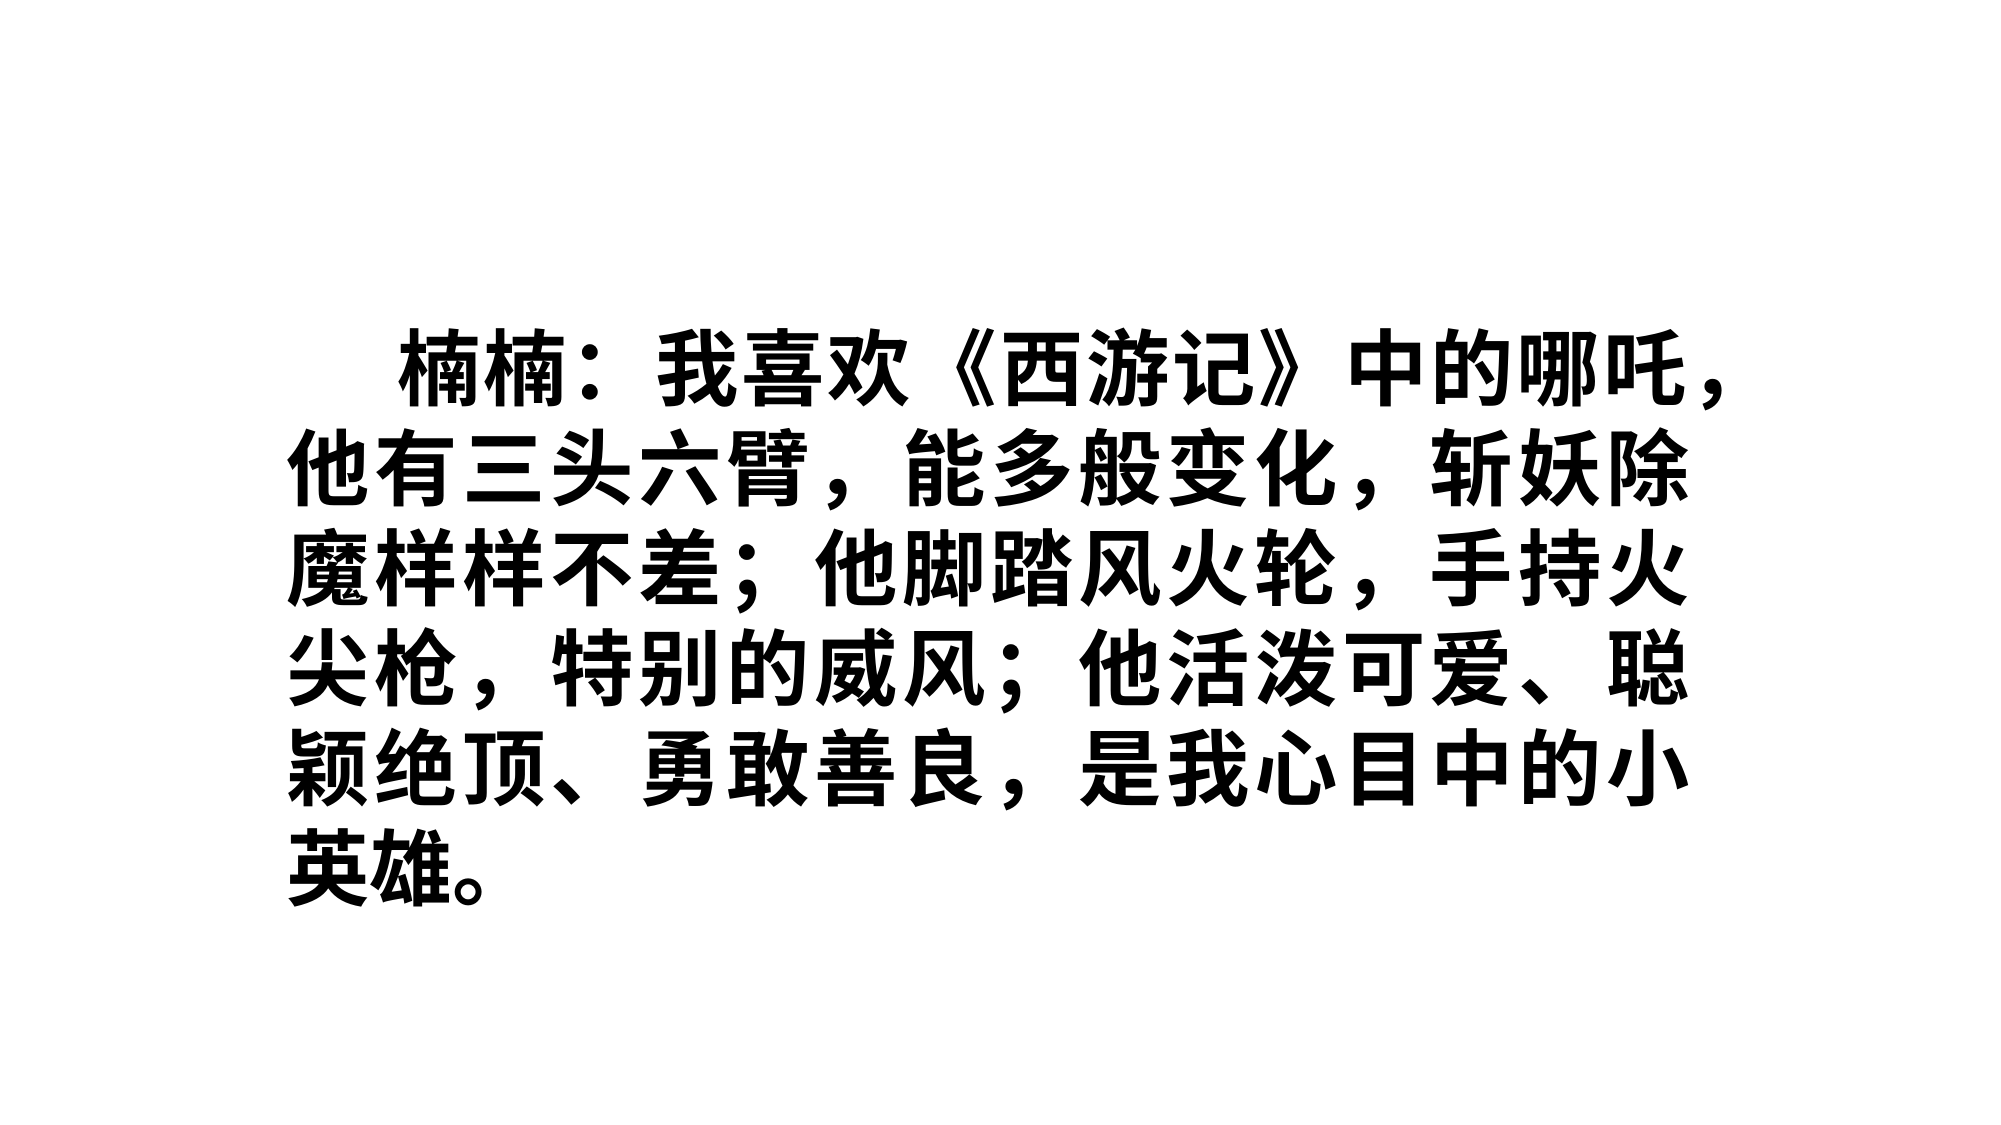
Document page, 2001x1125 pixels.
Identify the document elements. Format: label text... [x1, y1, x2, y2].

text_box 楠楠：我喜欢《西游记》中的哪吒，他有三头六臂，能多般变化，斩妖除魔样样不差；他脚踏风火轮，手持火尖枪，特别的威风；他活泼可爱、聪颖绝顶、勇敢善良，是我心目中的小英雄。 [271, 308, 1705, 924]
